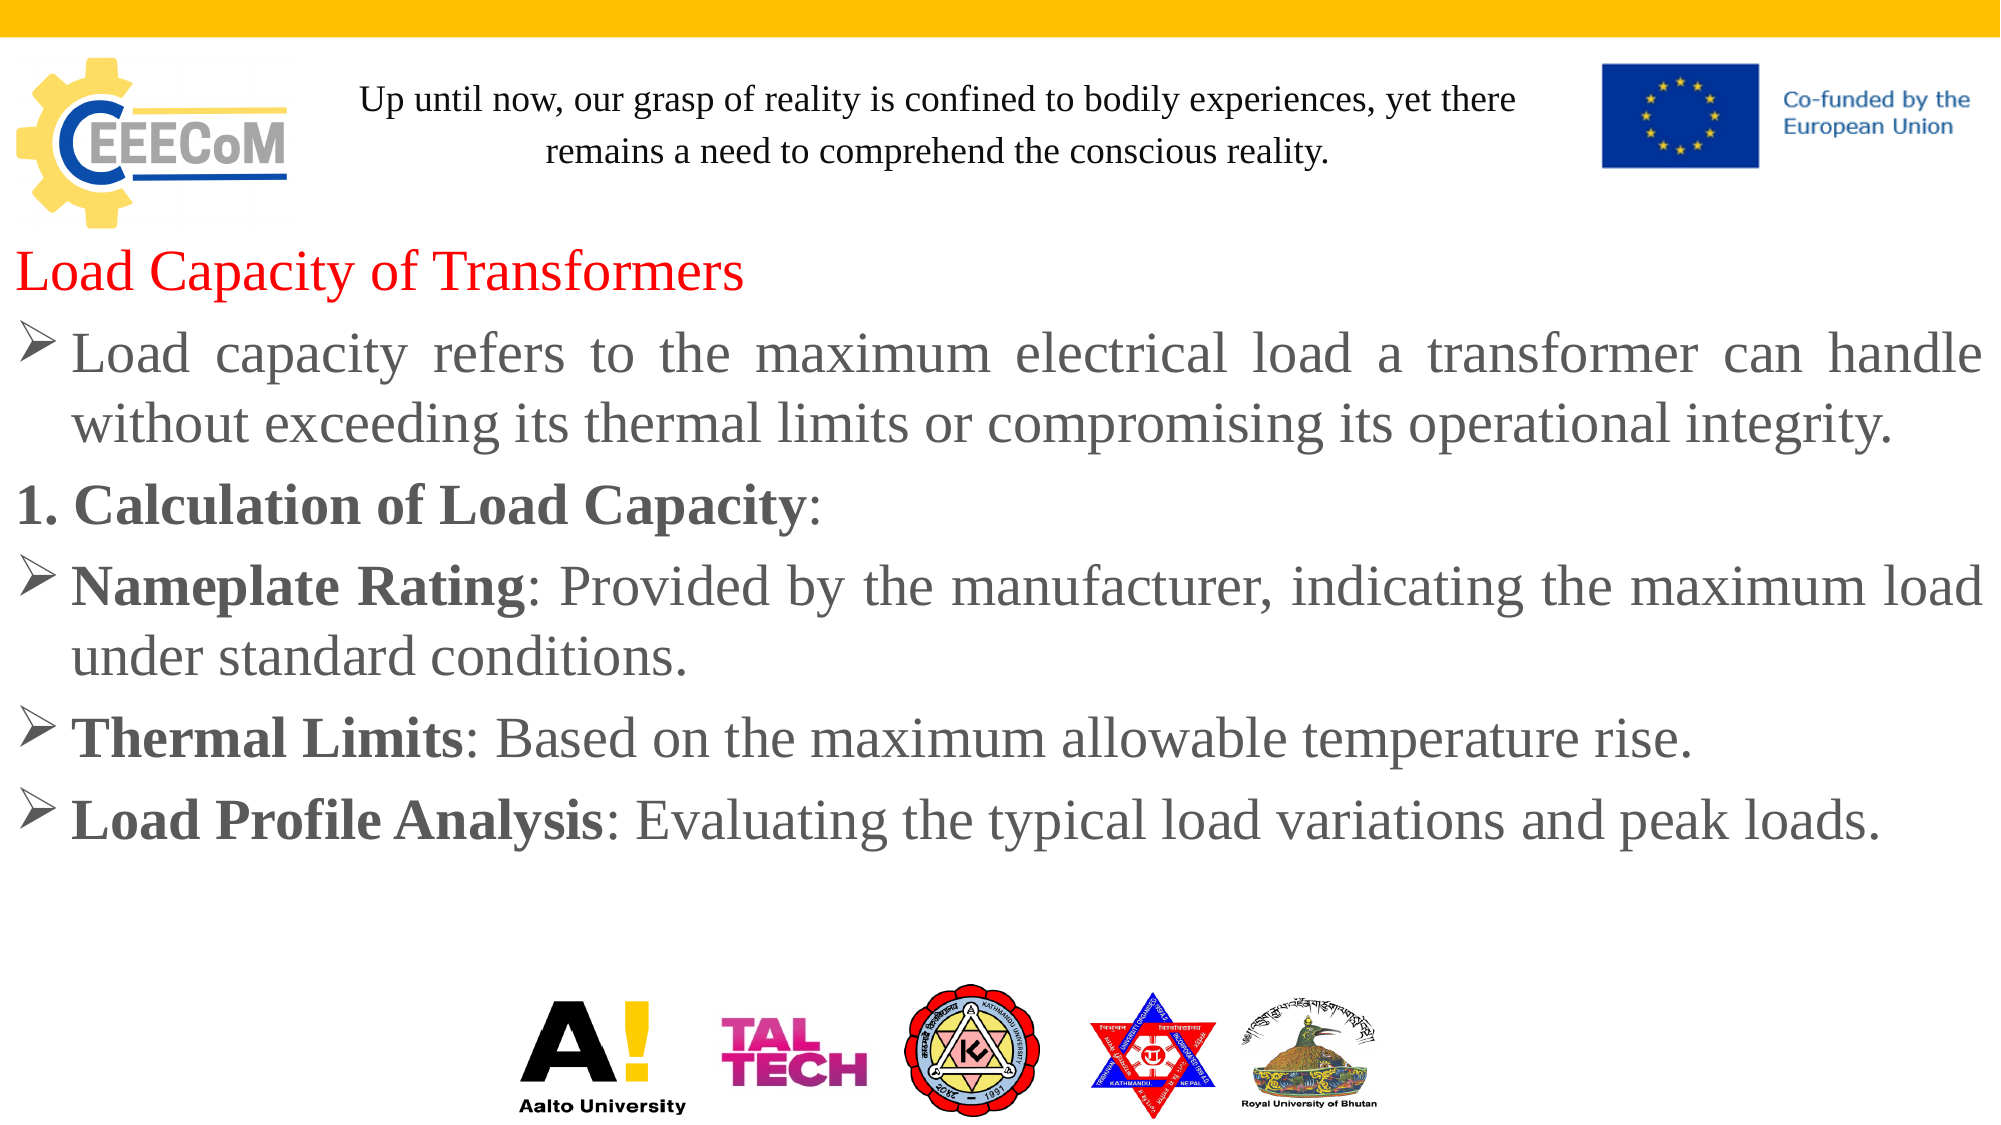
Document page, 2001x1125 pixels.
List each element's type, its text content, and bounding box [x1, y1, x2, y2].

title Up until now, our grasp of reality is confined to bodily experiences, yet there remains a need to comprehend the conscious reality. [312, 37, 1565, 201]
list Load Capacity of Transformers Load capacity refers to the maximum electrical load a transformer can handle without exceeding its thermal limits or compromising its operational integrity. 1. Calculation of Load Capacity: Nameplate Rating: Provided by the manufacturer, indicating the maximum load under standard conditions. Thermal Limits: Based on the maximum allowable temperature rise. Load Profile Analysis: Evaluating the typical load variations and peak loads. [0, 224, 2000, 975]
picture [1595, 46, 2000, 181]
picture [11, 50, 299, 224]
picture [512, 984, 1382, 1125]
